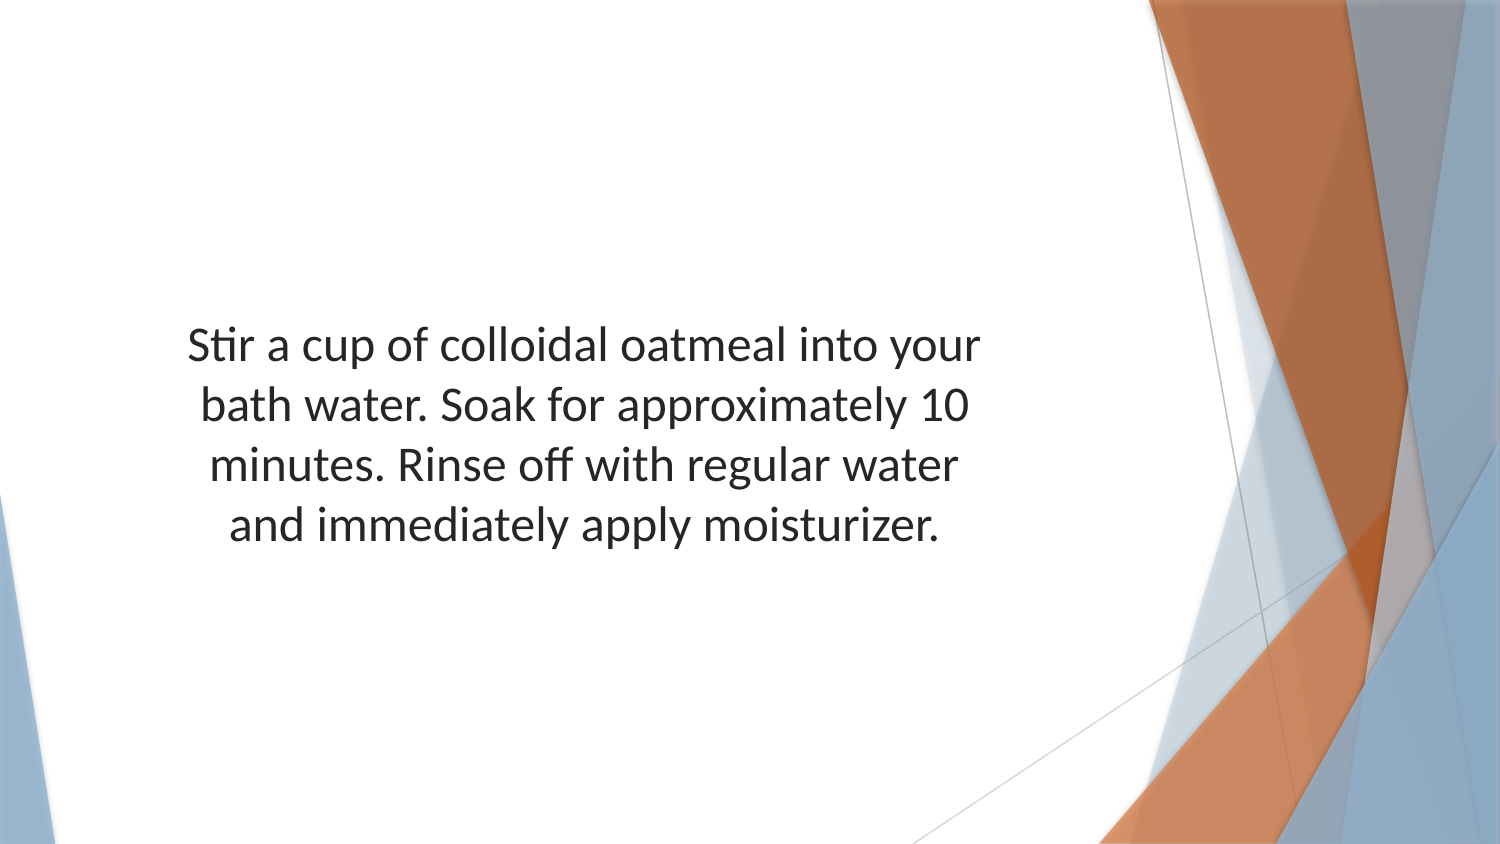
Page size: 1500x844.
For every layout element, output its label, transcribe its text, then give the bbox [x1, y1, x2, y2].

list Stir a cup of colloidal oatmeal into your bath water. Soak for approximately 10 minutes. Rinse off with regular water and immediately apply moisturizer. [171, 303, 999, 682]
